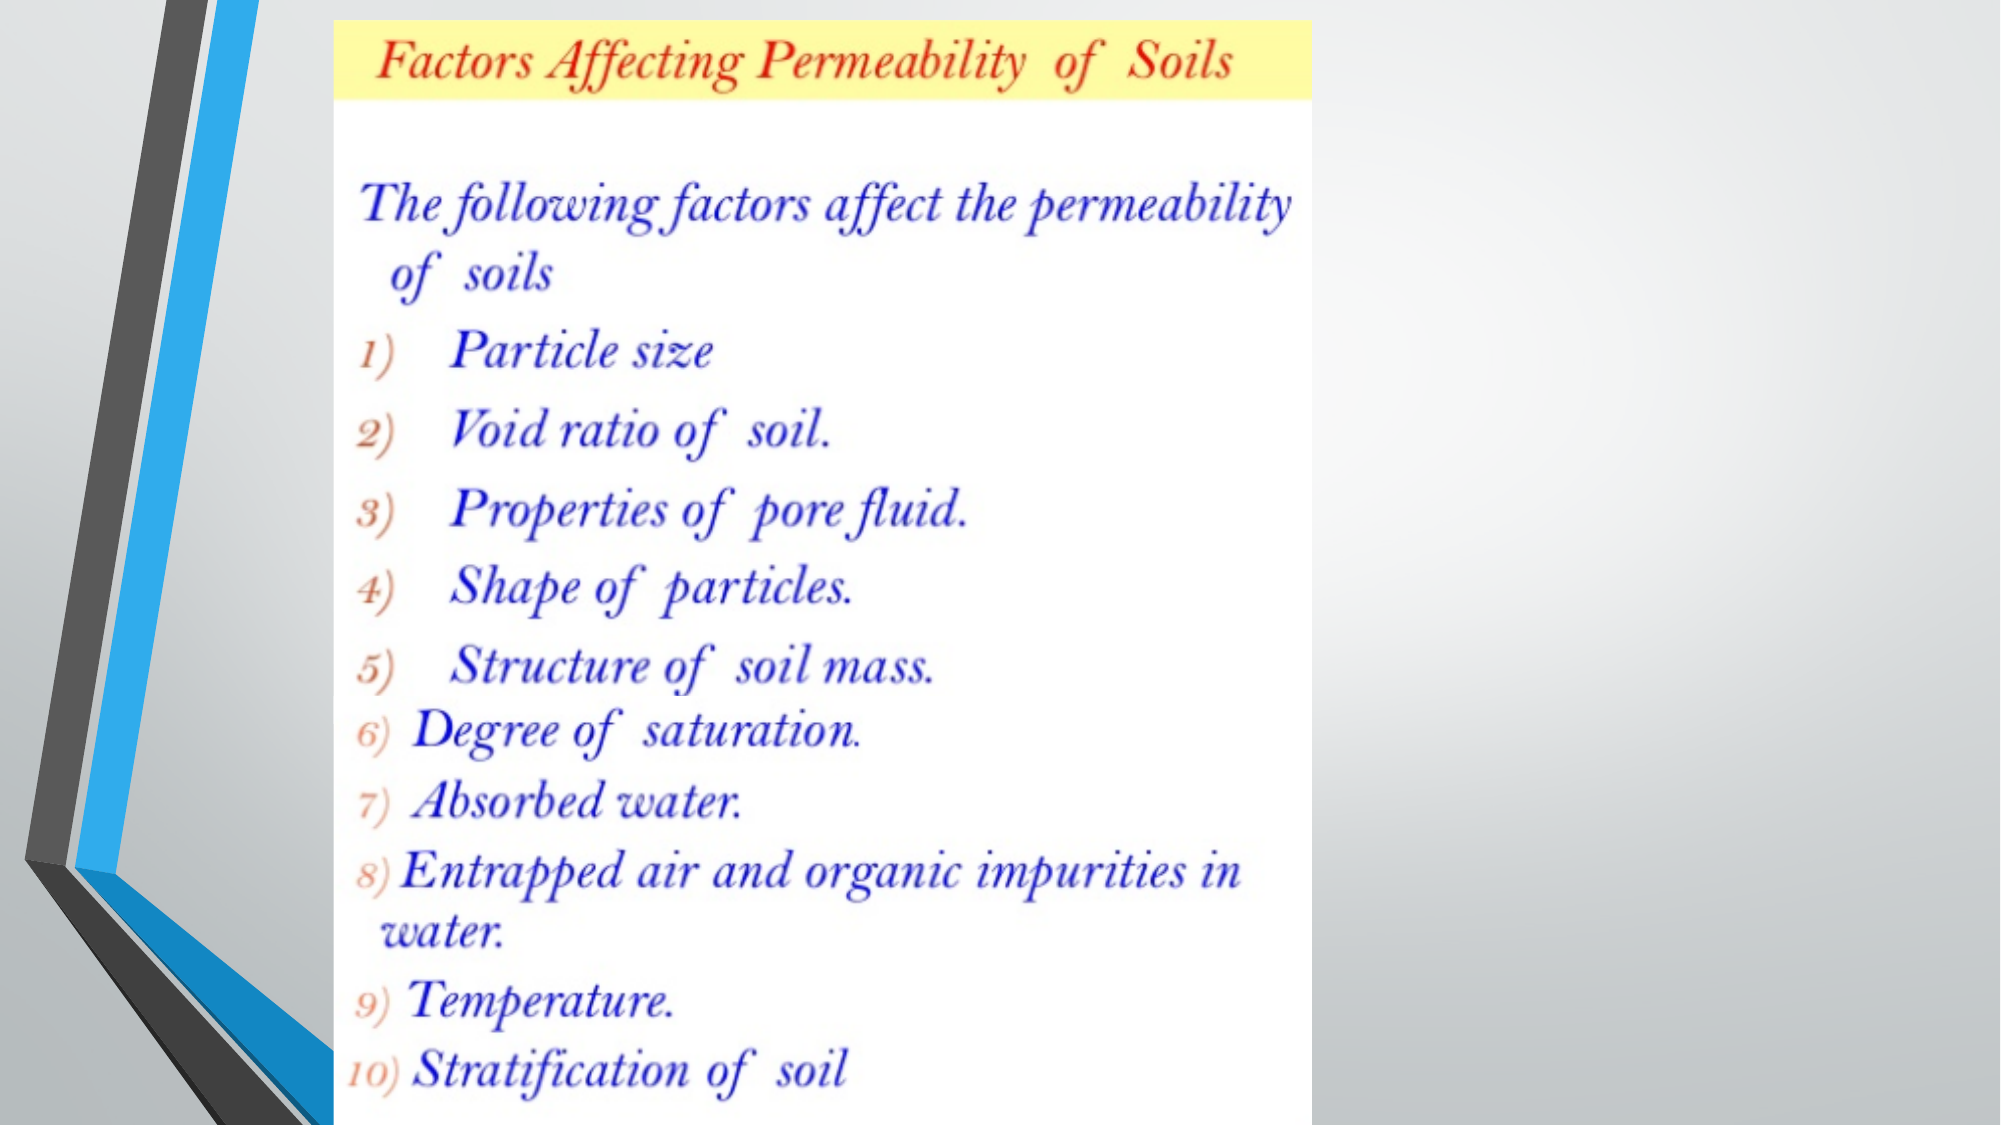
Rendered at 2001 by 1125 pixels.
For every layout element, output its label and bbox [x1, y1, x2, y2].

picture [333, 20, 1313, 1125]
